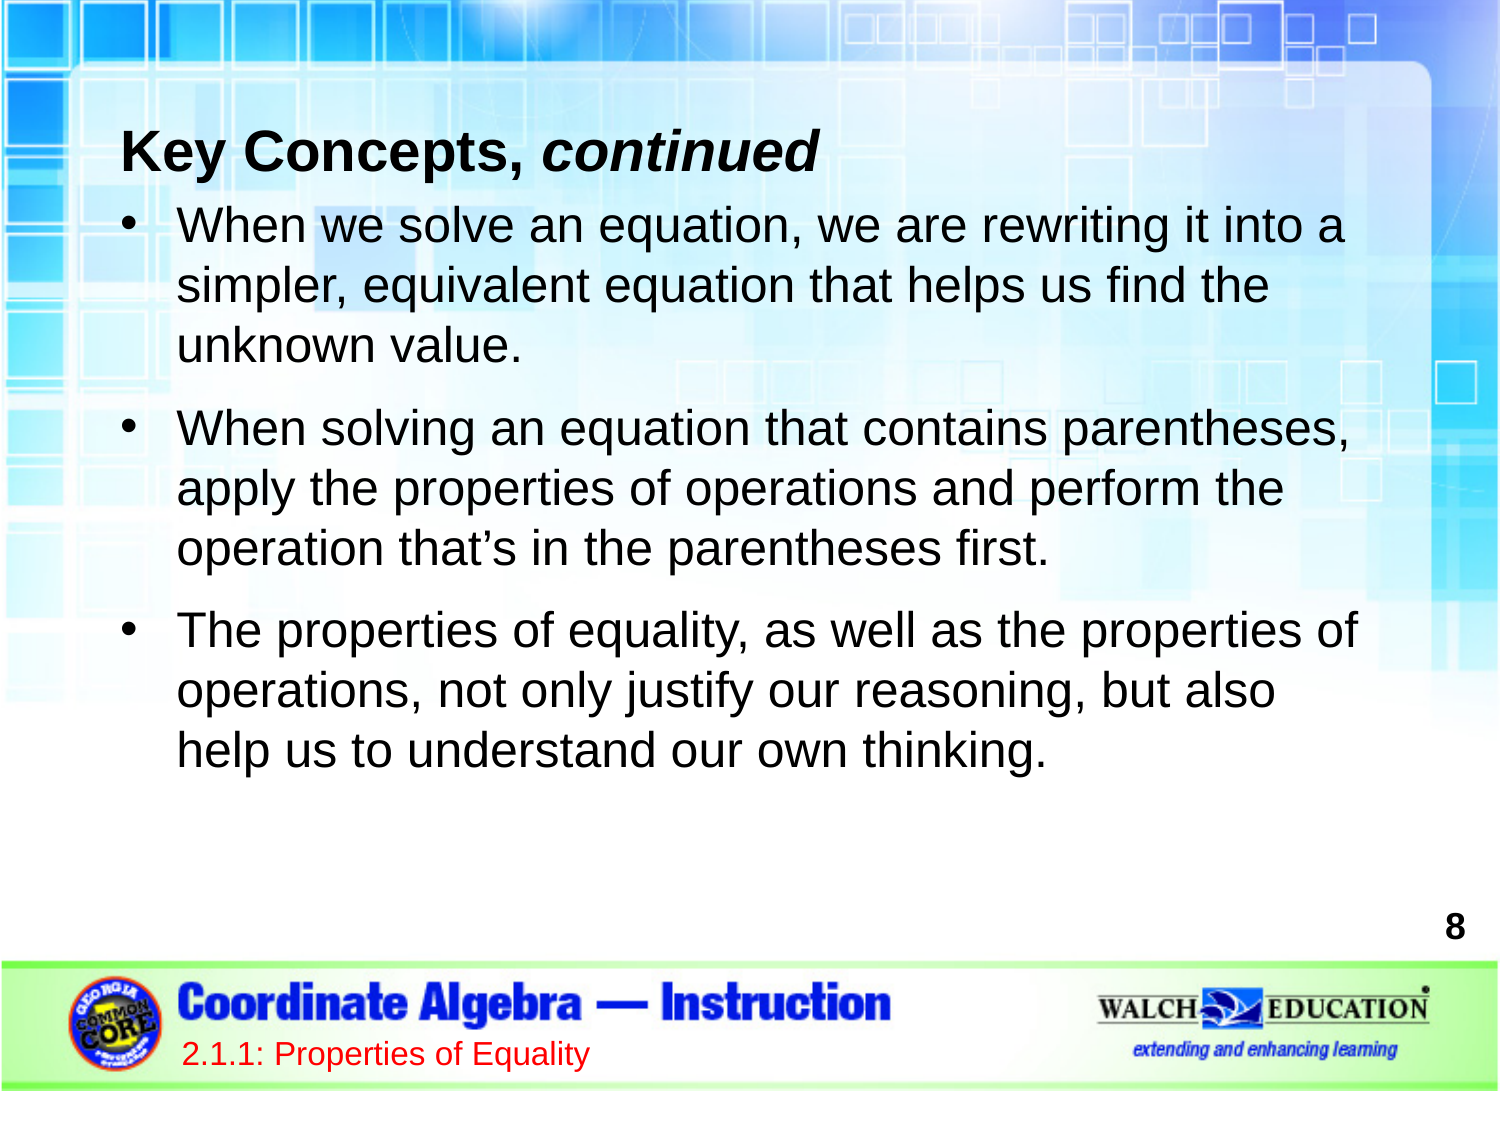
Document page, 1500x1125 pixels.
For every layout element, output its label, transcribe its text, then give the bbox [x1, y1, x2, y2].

picture [1, 0, 1500, 1091]
list 2.1.1: Properties of Equality [166, 1024, 1074, 1068]
slide_number 8 [1361, 901, 1481, 949]
subtitle Key Concepts, continued When we solve an equation, we are rewriting it into a simpler, equivalent equation that helps us find the unknown value. When solving an equation that contains parentheses, apply the properties of operations and perform the operation that’s in the parentheses first. The properties of equality, as well as the properties of operations, not only justify our reasoning, but also help us to understand our own thinking. [105, 105, 1394, 925]
